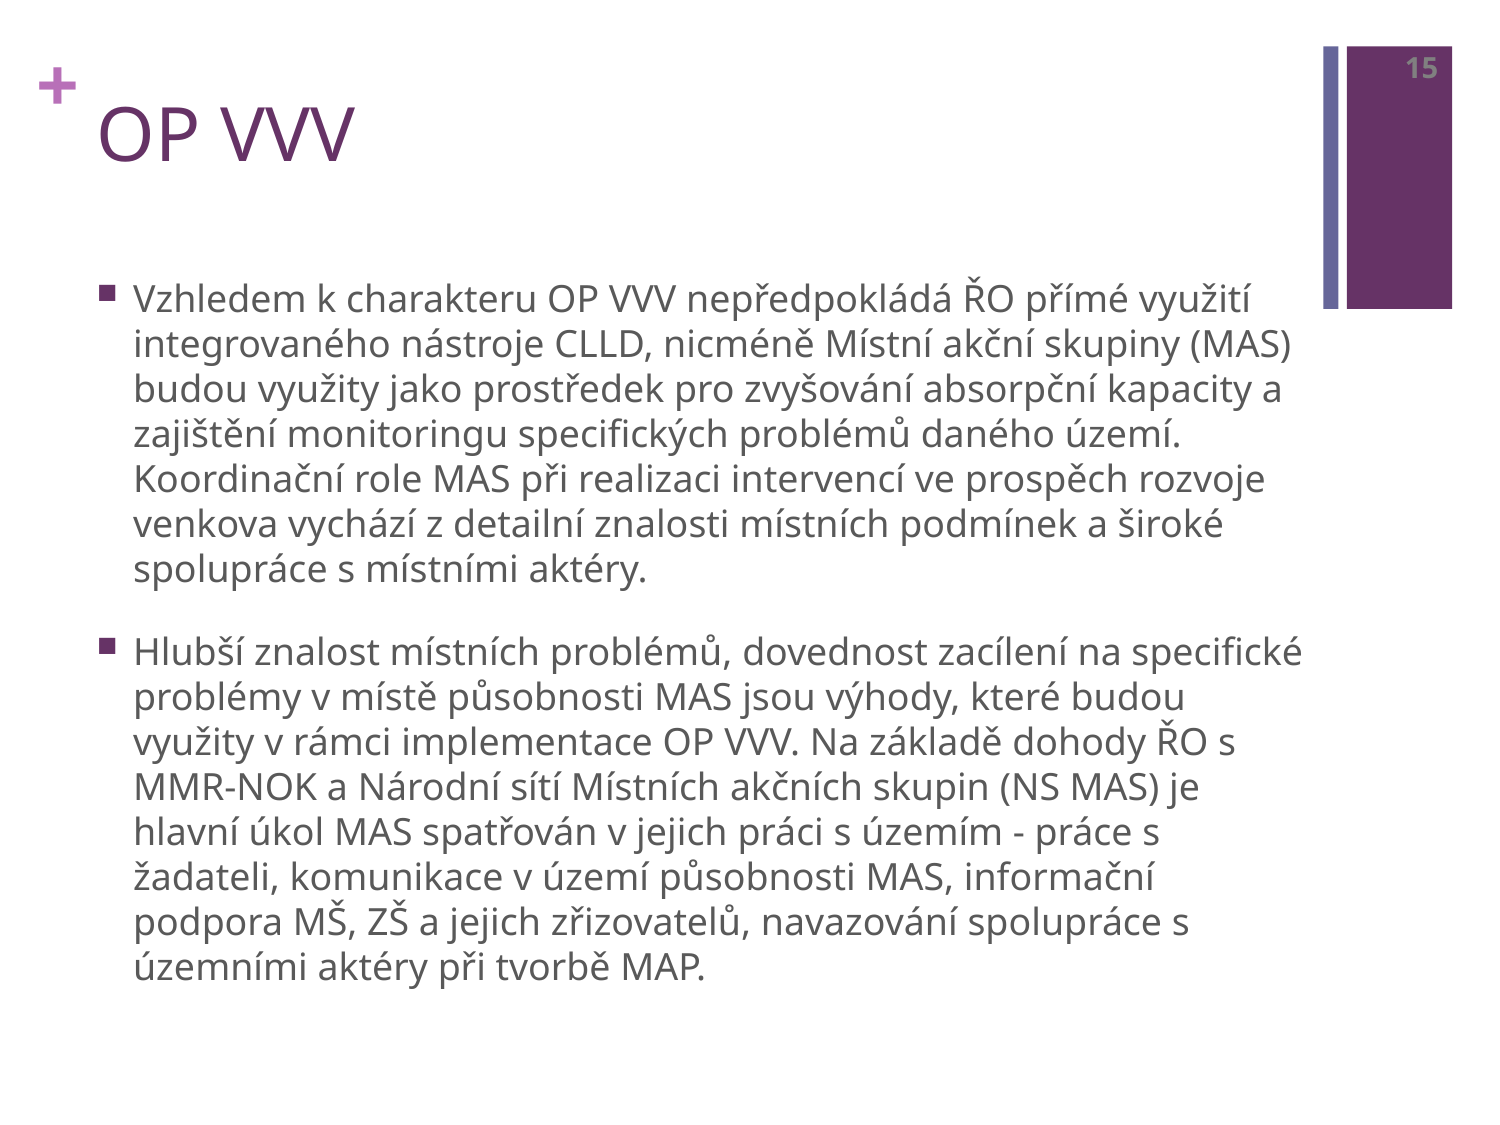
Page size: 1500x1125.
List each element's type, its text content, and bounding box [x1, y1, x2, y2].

slide_number 15 [1362, 39, 1454, 100]
title OP VVV [81, 79, 1322, 263]
list Vzhledem k charakteru OP VVV nepředpokládá ŘO přímé využití integrovaného nástroje CLLD, nicméně Místní akční skupiny (MAS) budou využity jako prostředek pro zvyšování absorpční kapacity a zajištění monitoringu specifických problémů daného území. Koordinační role MAS při realizaci intervencí ve prospěch rozvoje venkova vychází z detailní znalosti místních podmínek a široké spolupráce s místními aktéry. Hlubší znalost místních problémů, dovednost zacílení na specifické problémy v místě působnosti MAS jsou výhody, které budou využity v rámci implementace OP VVV. Na základě dohody ŘO s MMR-NOK a Národní sítí Místních akčních skupin (NS MAS) je hlavní úkol MAS spatřován v jejich práci s územím - práce s žadateli, komunikace v území působnosti MAS, informační podpora MŠ, ZŠ a jejich zřizovatelů, navazování spolupráce s územními aktéry při tvorbě MAP. [81, 267, 1322, 1005]
